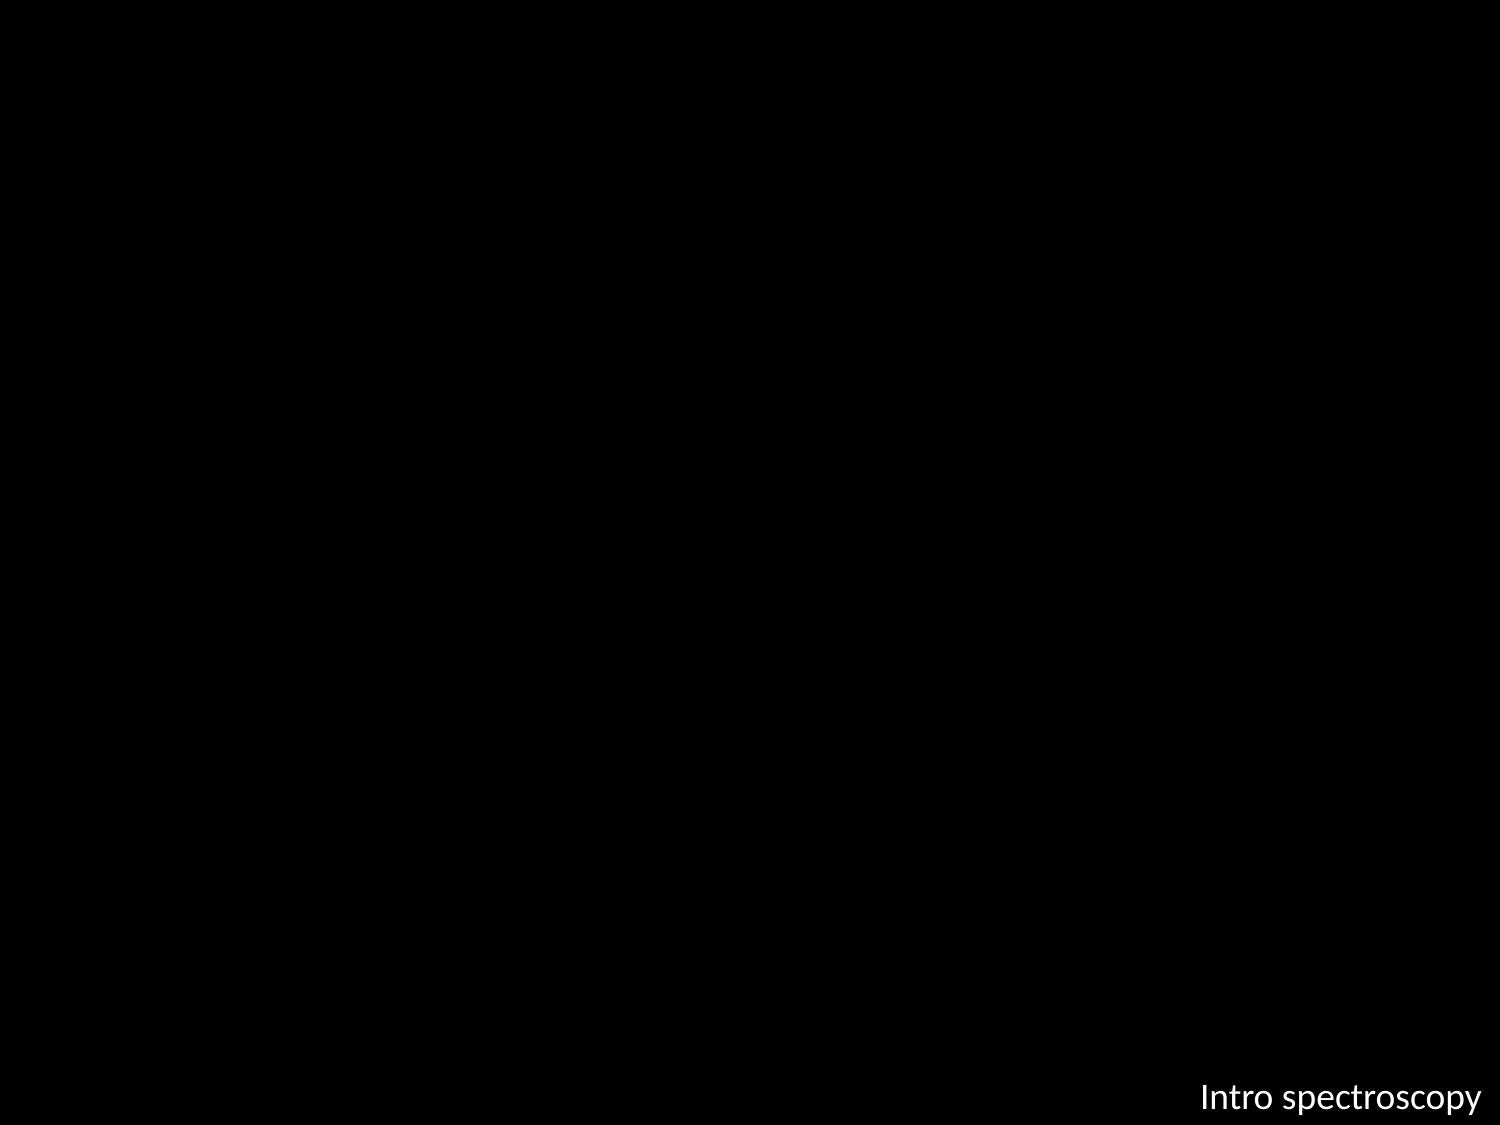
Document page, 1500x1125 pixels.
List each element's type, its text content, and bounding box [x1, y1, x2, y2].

text_box Intro spectroscopy [1185, 1064, 1498, 1125]
